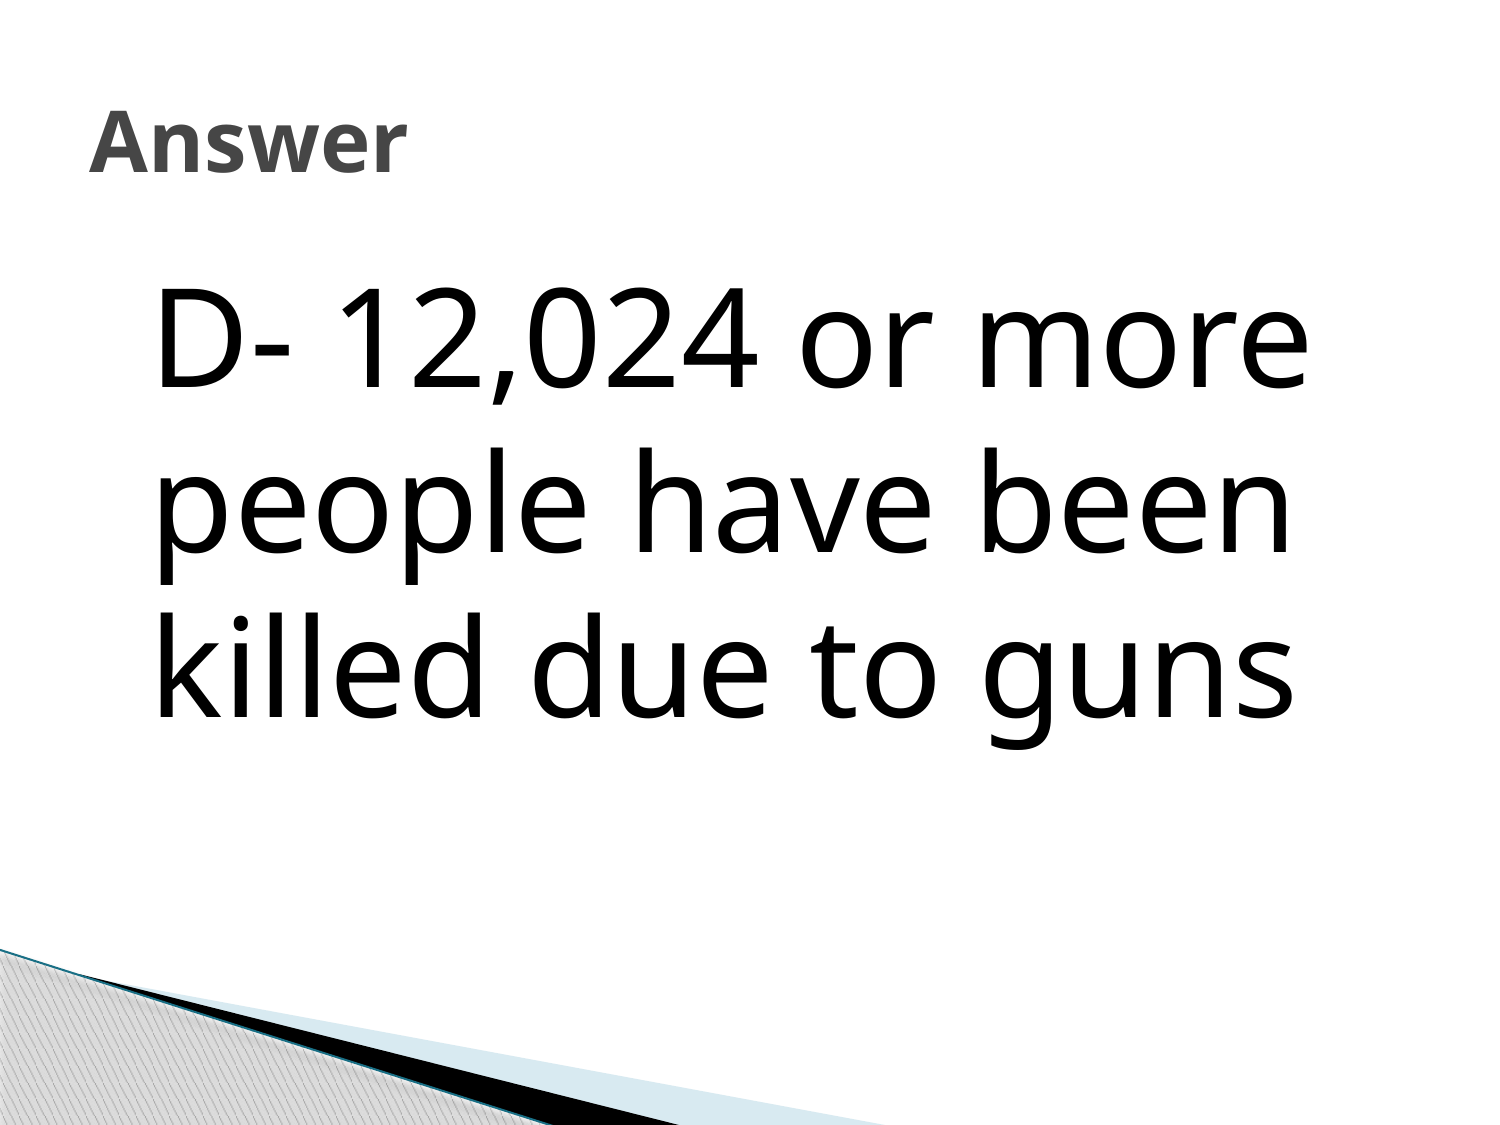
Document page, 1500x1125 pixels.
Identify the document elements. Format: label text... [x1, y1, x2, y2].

list D- 12,024 or more people have been killed due to guns [75, 243, 1425, 986]
title Answer [75, 45, 1425, 233]
